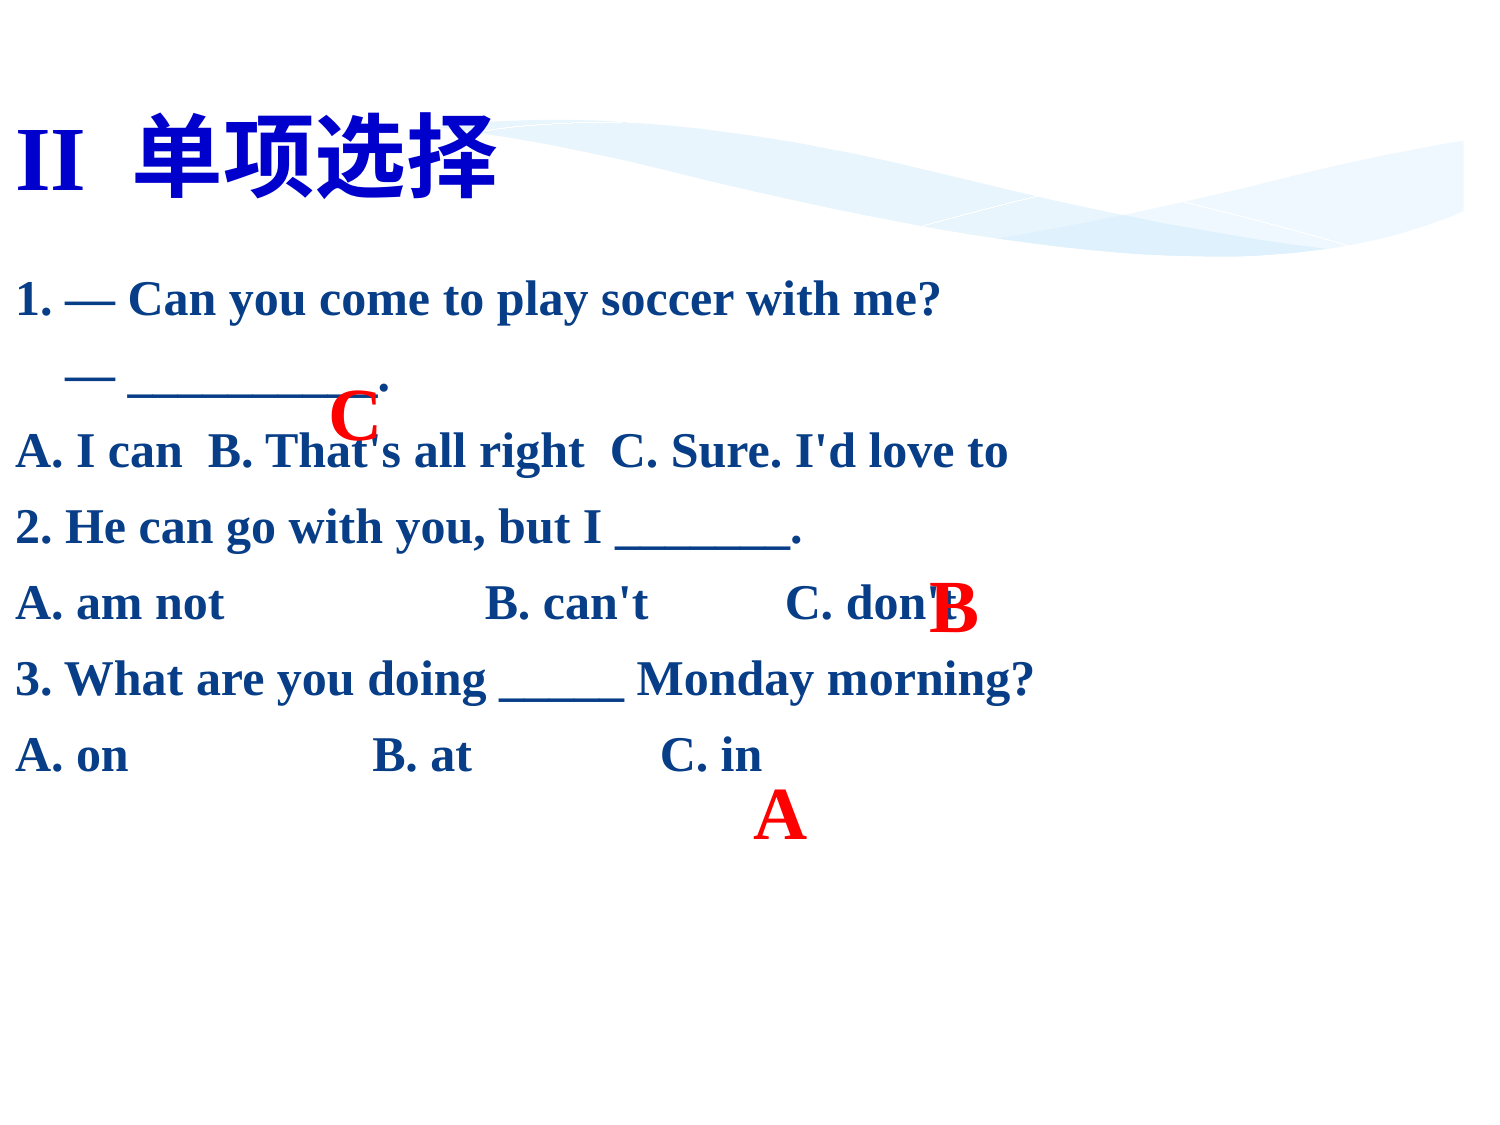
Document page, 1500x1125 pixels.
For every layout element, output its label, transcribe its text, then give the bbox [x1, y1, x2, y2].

list 1. — Can you come to play soccer with me? — __________. A. I can B. That's all right C. Sure. I'd love to 2. He can go with you, but I _______. A. am not B. can't C. don't 3. What are you doing _____ Monday morning? A. on B. at C. in [0, 252, 1418, 995]
title II 单项选择 [0, 75, 646, 233]
text_box C [308, 355, 435, 466]
text_box A [734, 754, 845, 865]
text_box B [907, 547, 1018, 658]
